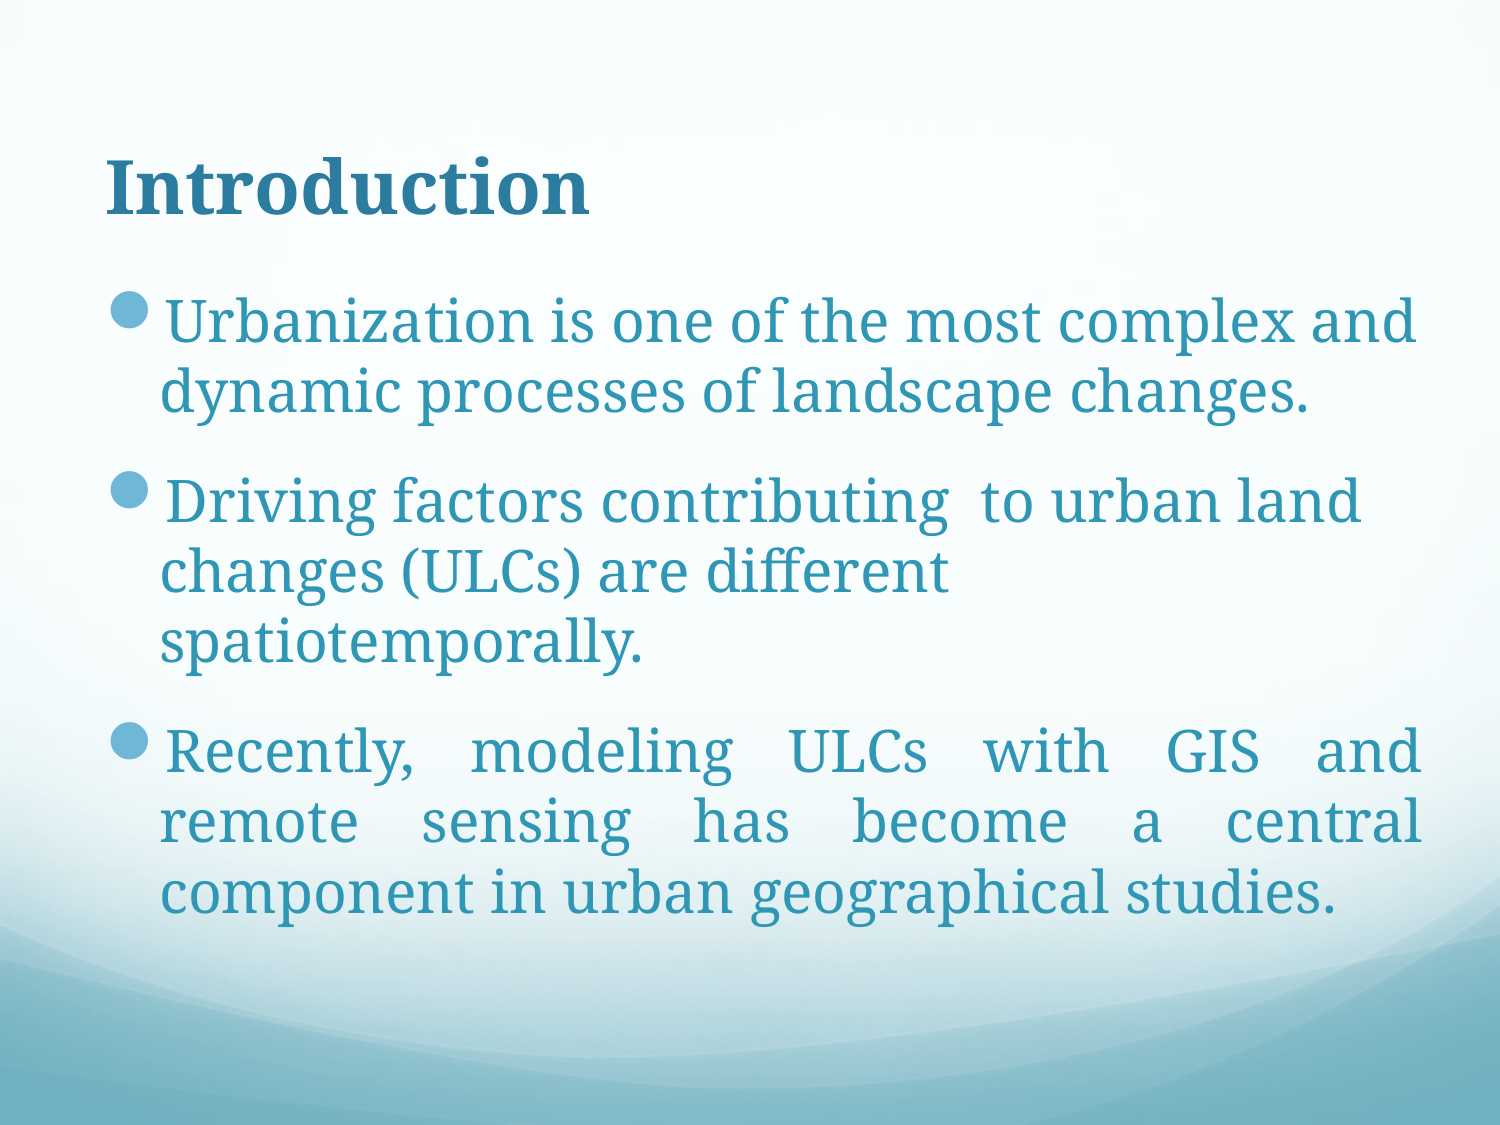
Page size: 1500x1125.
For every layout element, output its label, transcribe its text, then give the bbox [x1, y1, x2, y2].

title Introduction [90, 17, 1410, 237]
list Urbanization is one of the most complex and dynamic processes of landscape changes. Driving factors contributing to urban land changes (ULCs) are different spatiotemporally. Recently, modeling ULCs with GIS and remote sensing has become a central component in urban geographical studies. [90, 275, 1439, 989]
